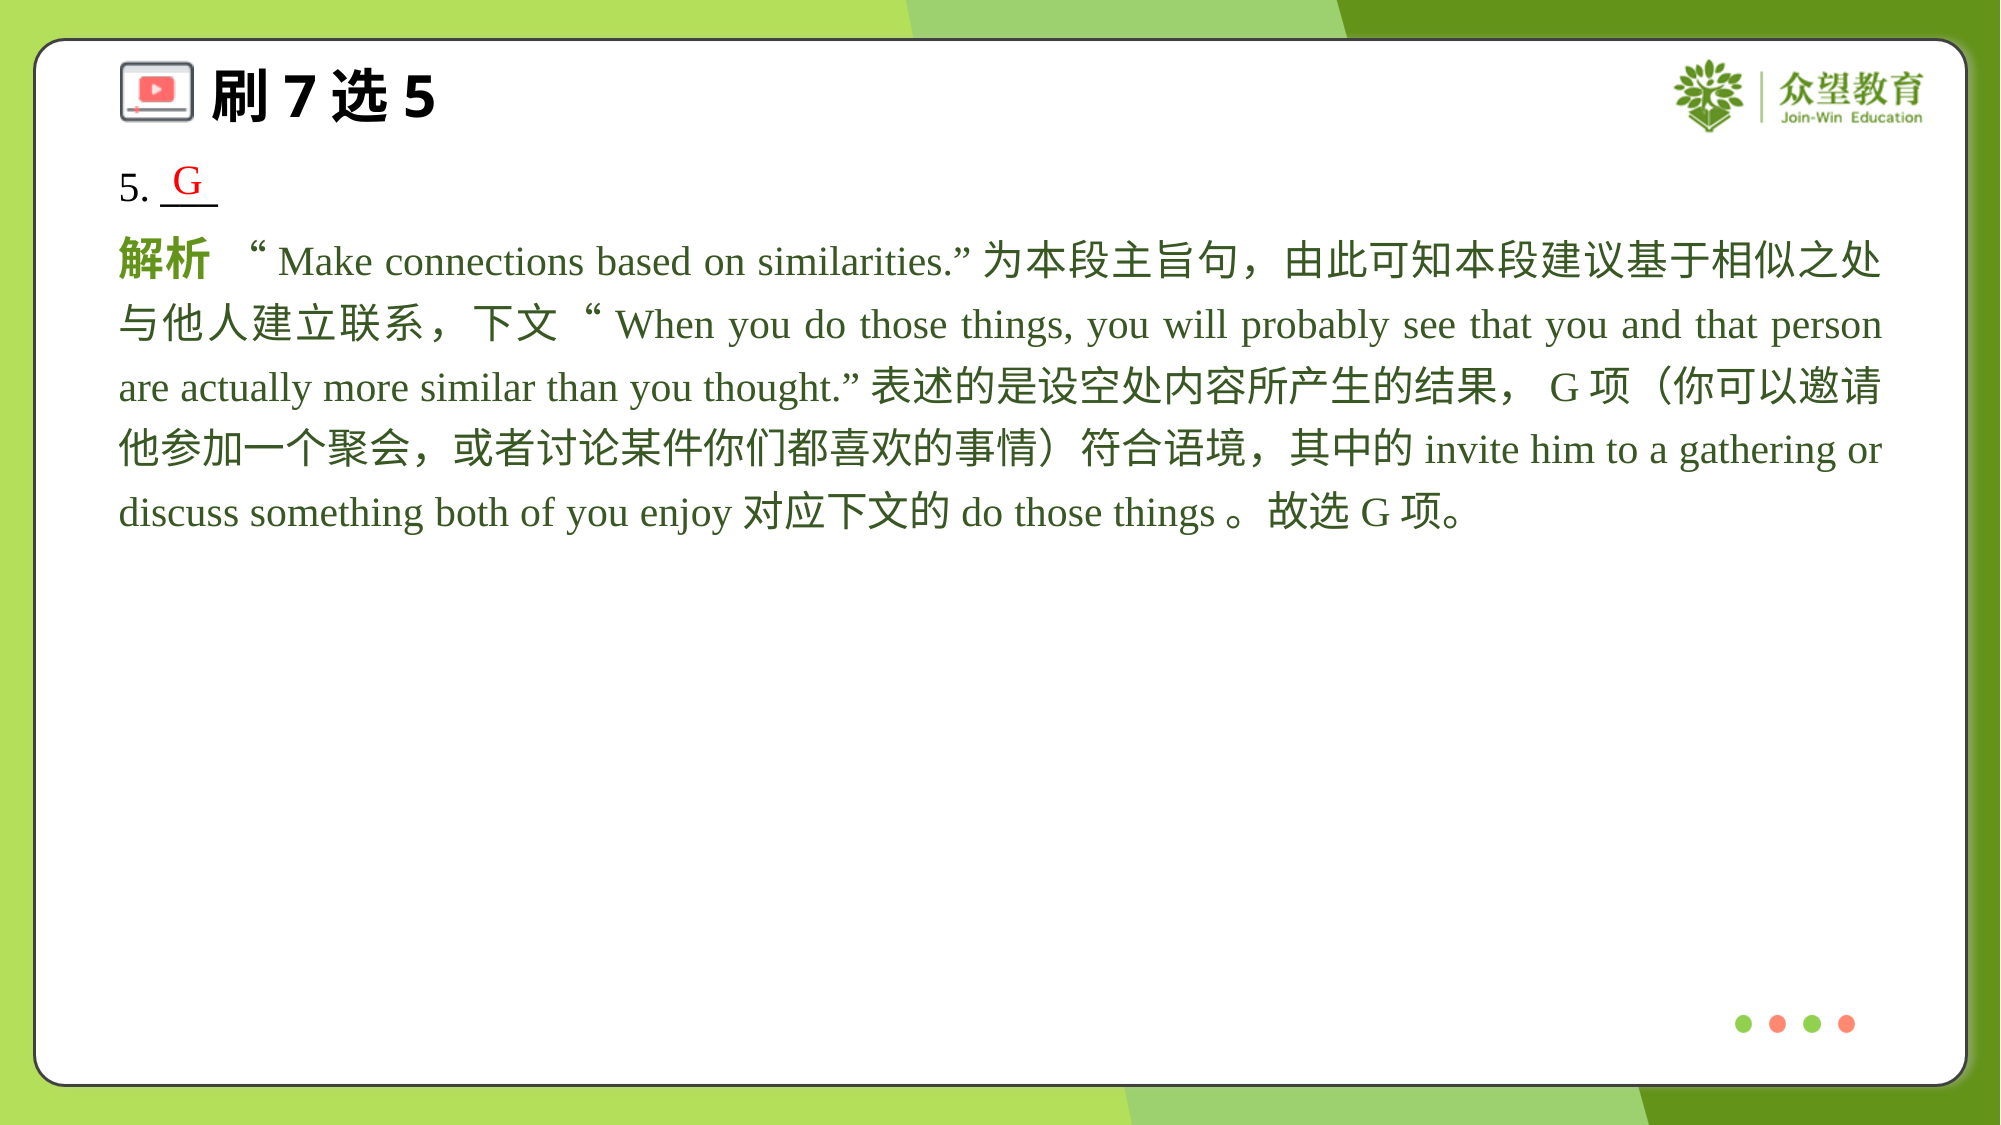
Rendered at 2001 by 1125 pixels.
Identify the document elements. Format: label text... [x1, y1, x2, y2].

text_box 解析 “Make connections based on similarities.”为本段主旨句，由此可知本段建议基于相似之处与他人建立联系，下文“When you do those things, you will probably see that you and that person are actually more similar than you thought.”表述的是设空处内容所产生的结果，G项（你可以邀请他参加一个聚会，或者讨论某件你们都喜欢的事情）符合语境，其中的invite him to a gathering or discuss something both of you enjoy对应下文的do those things。故选G项。 [118, 215, 1883, 530]
text_box G [167, 140, 208, 199]
text_box 5. ___ [118, 146, 1883, 204]
picture [0, 0, 2000, 1125]
